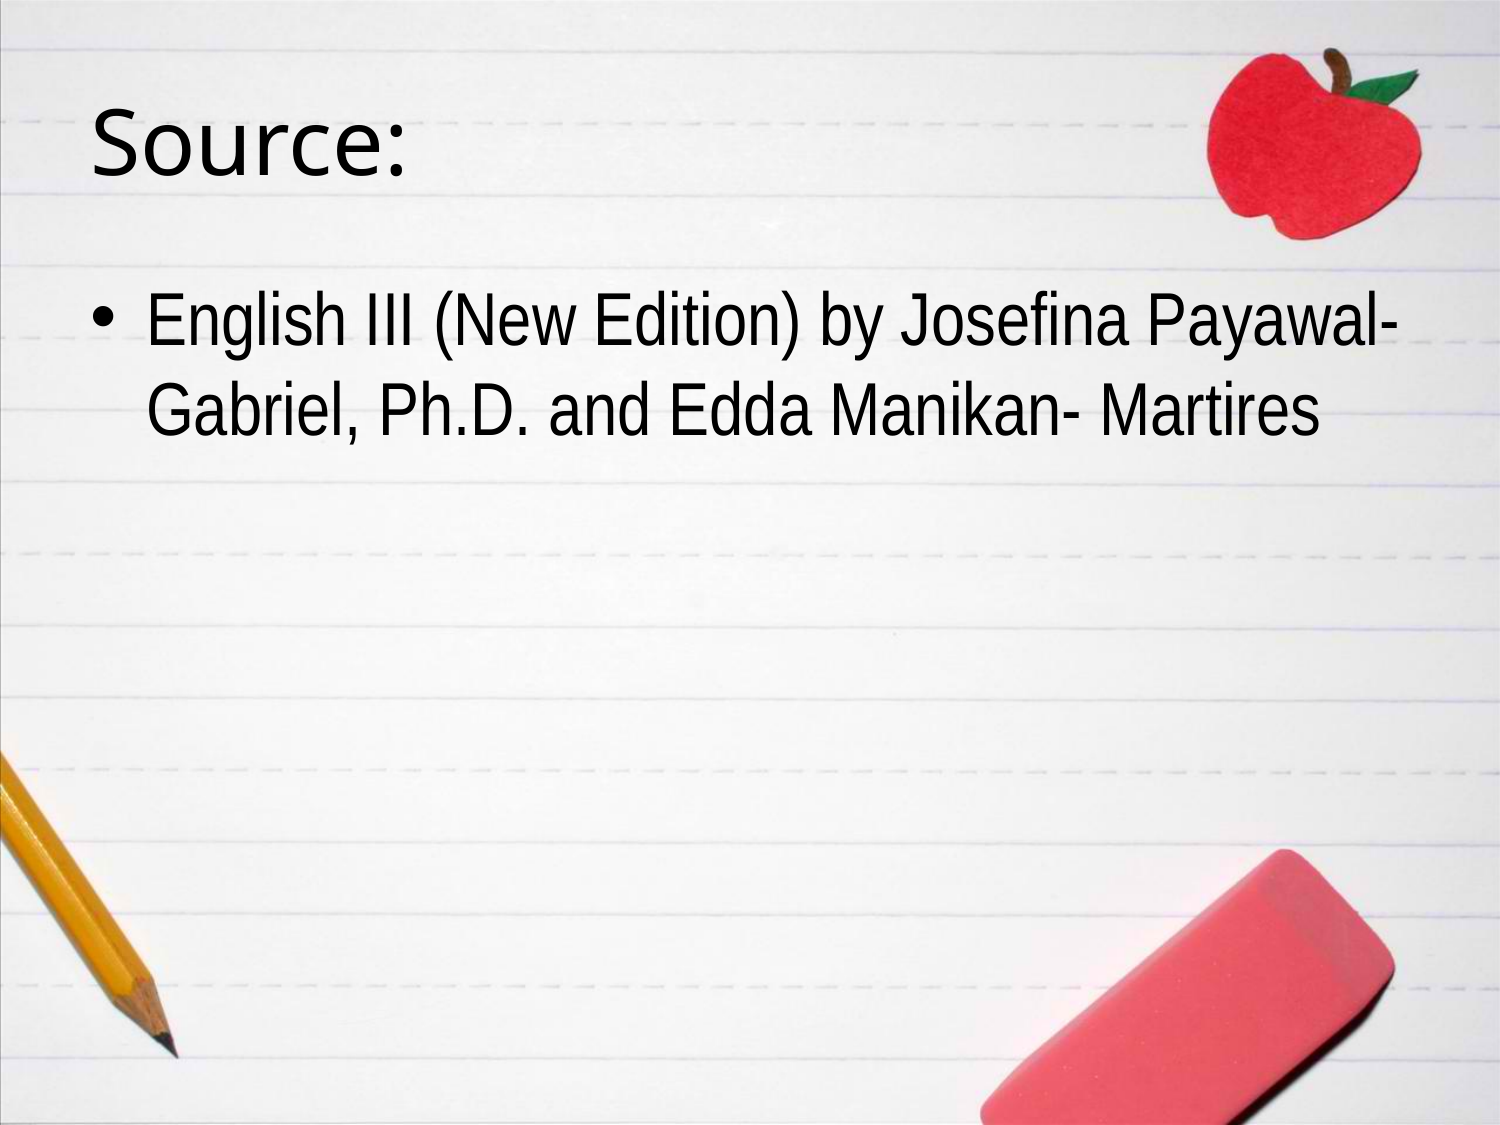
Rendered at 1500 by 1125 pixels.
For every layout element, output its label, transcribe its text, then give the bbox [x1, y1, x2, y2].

list English III (New Edition) by Josefina Payawal-Gabriel, Ph.D. and Edda Manikan- Martires [75, 262, 1425, 1005]
title Source: [75, 45, 1425, 233]
picture [0, 0, 1500, 1125]
